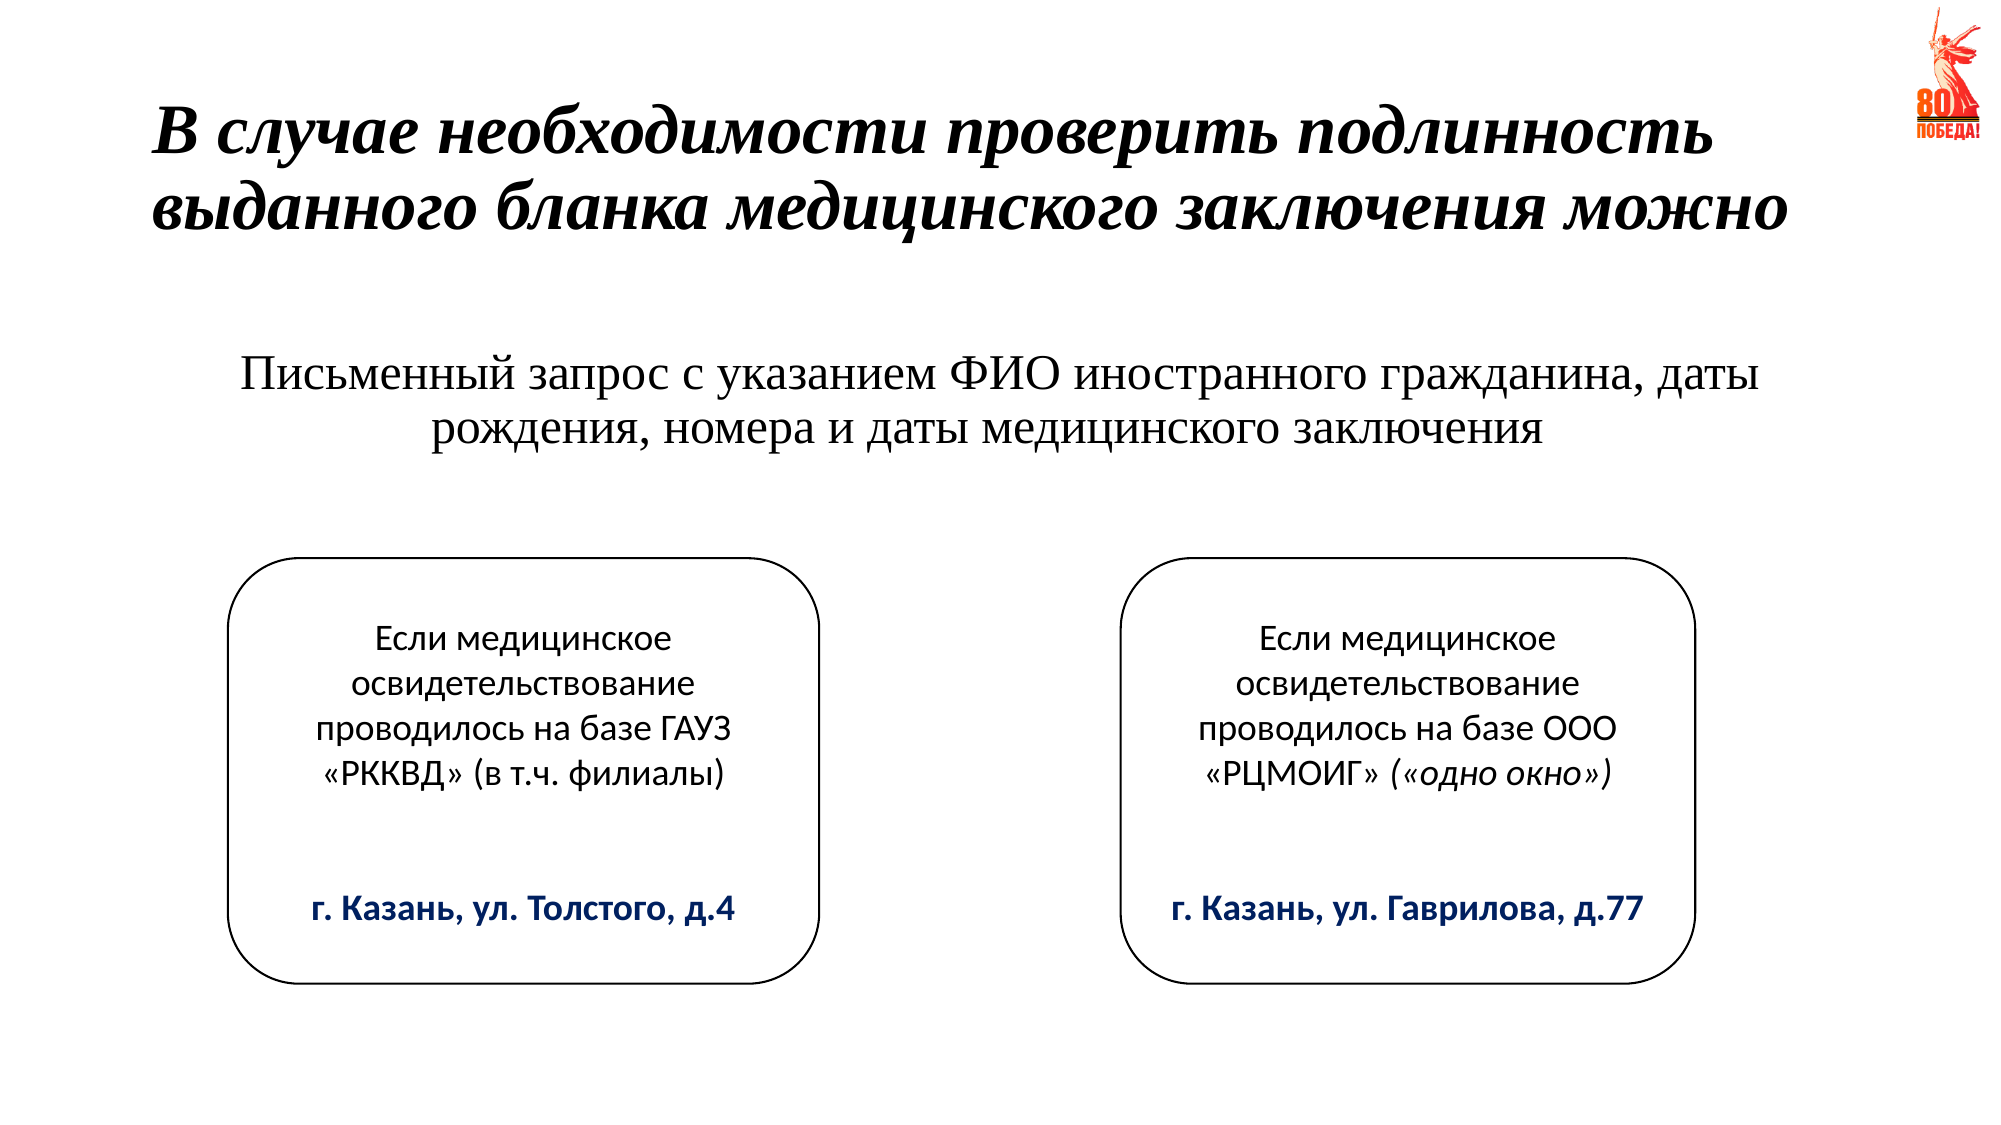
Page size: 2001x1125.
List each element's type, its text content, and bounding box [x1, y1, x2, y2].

picture [1896, 0, 2000, 147]
title В случае необходимости проверить подлинность выданного бланка медицинского заключения можно [137, 59, 1863, 278]
text_box Если медицинское освидетельствование проводилось на базе ГАУЗ «РККВД» (в т.ч. филиалы) г. Казань, ул. Толстого, д.4 [226, 557, 821, 985]
text_box Если медицинское освидетельствование проводилось на базе ООО «РЦМОИГ» («одно окно») г. Казань, ул. Гаврилова, д.77 [1119, 557, 1697, 985]
list Письменный запрос с указанием ФИО иностранного гражданина, даты рождения, номера и даты медицинского заключения [137, 338, 1863, 1043]
